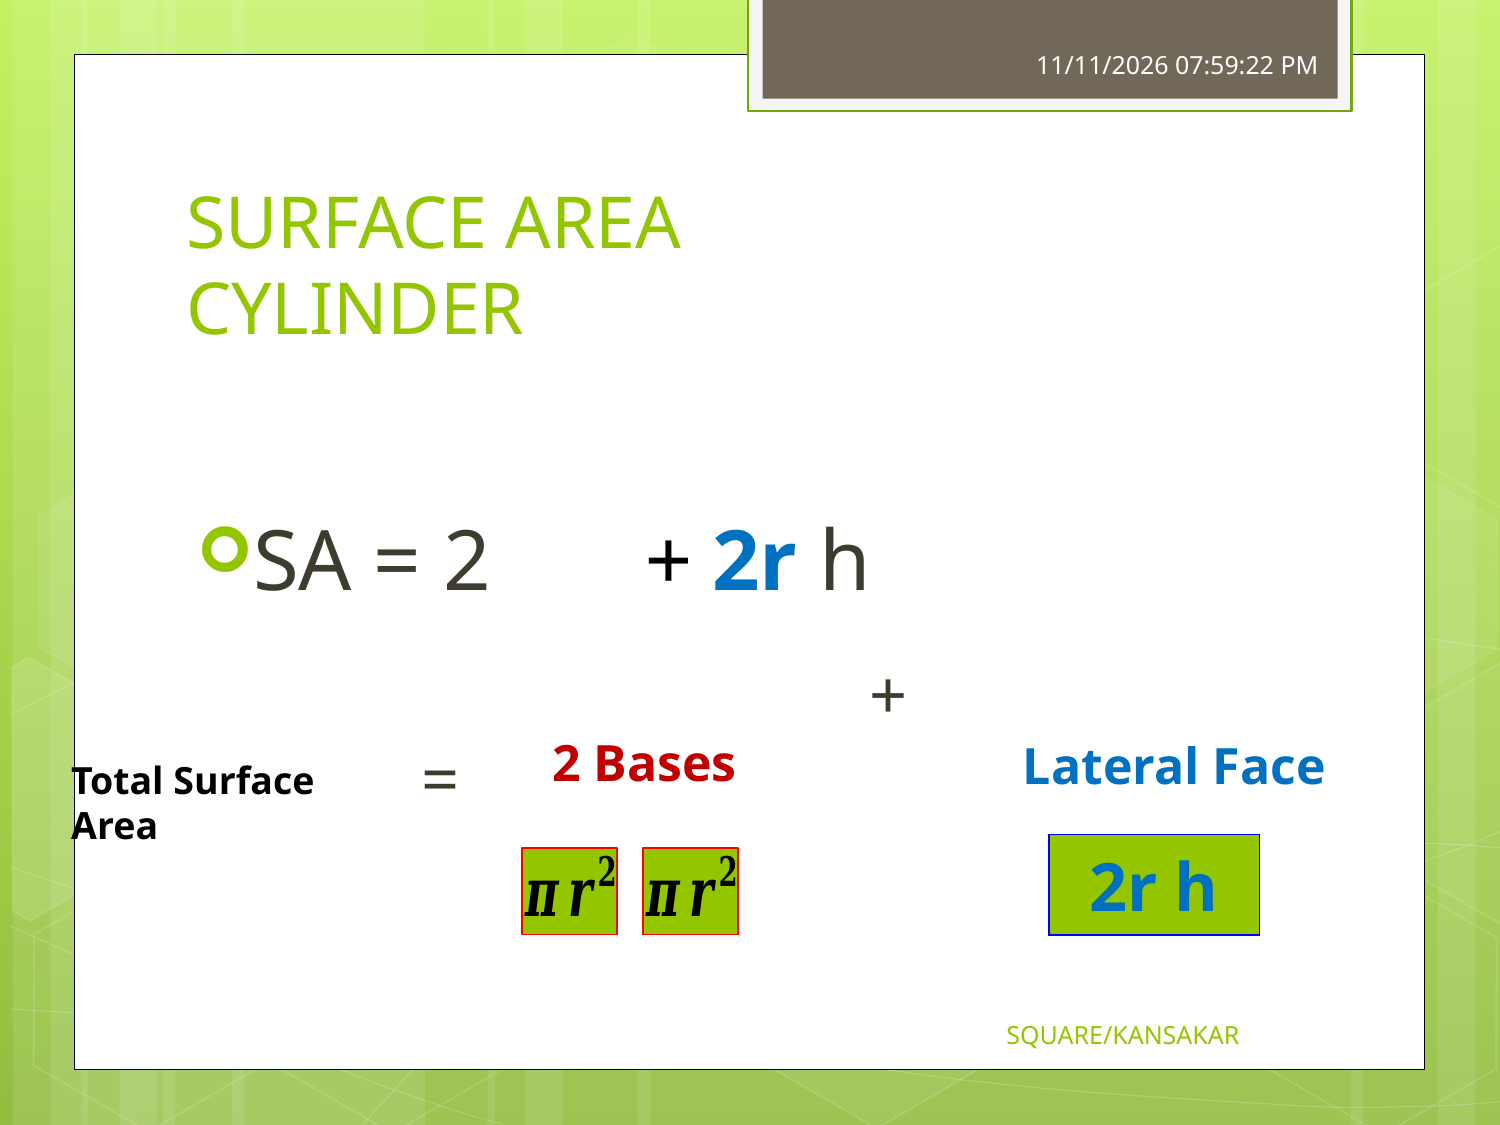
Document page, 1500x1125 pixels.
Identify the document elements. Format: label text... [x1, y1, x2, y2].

text_box = [387, 729, 493, 883]
text_box 2 Bases [518, 723, 800, 879]
text_box + [818, 645, 924, 800]
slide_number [983, 36, 1334, 97]
text_box Total Surface Area [37, 749, 418, 1063]
text_box Lateral Face [989, 727, 1400, 883]
title SURFACE AREA CYLINDER [171, 168, 1324, 357]
footer SQUARE/KANSAKAR [680, 1004, 1255, 1065]
